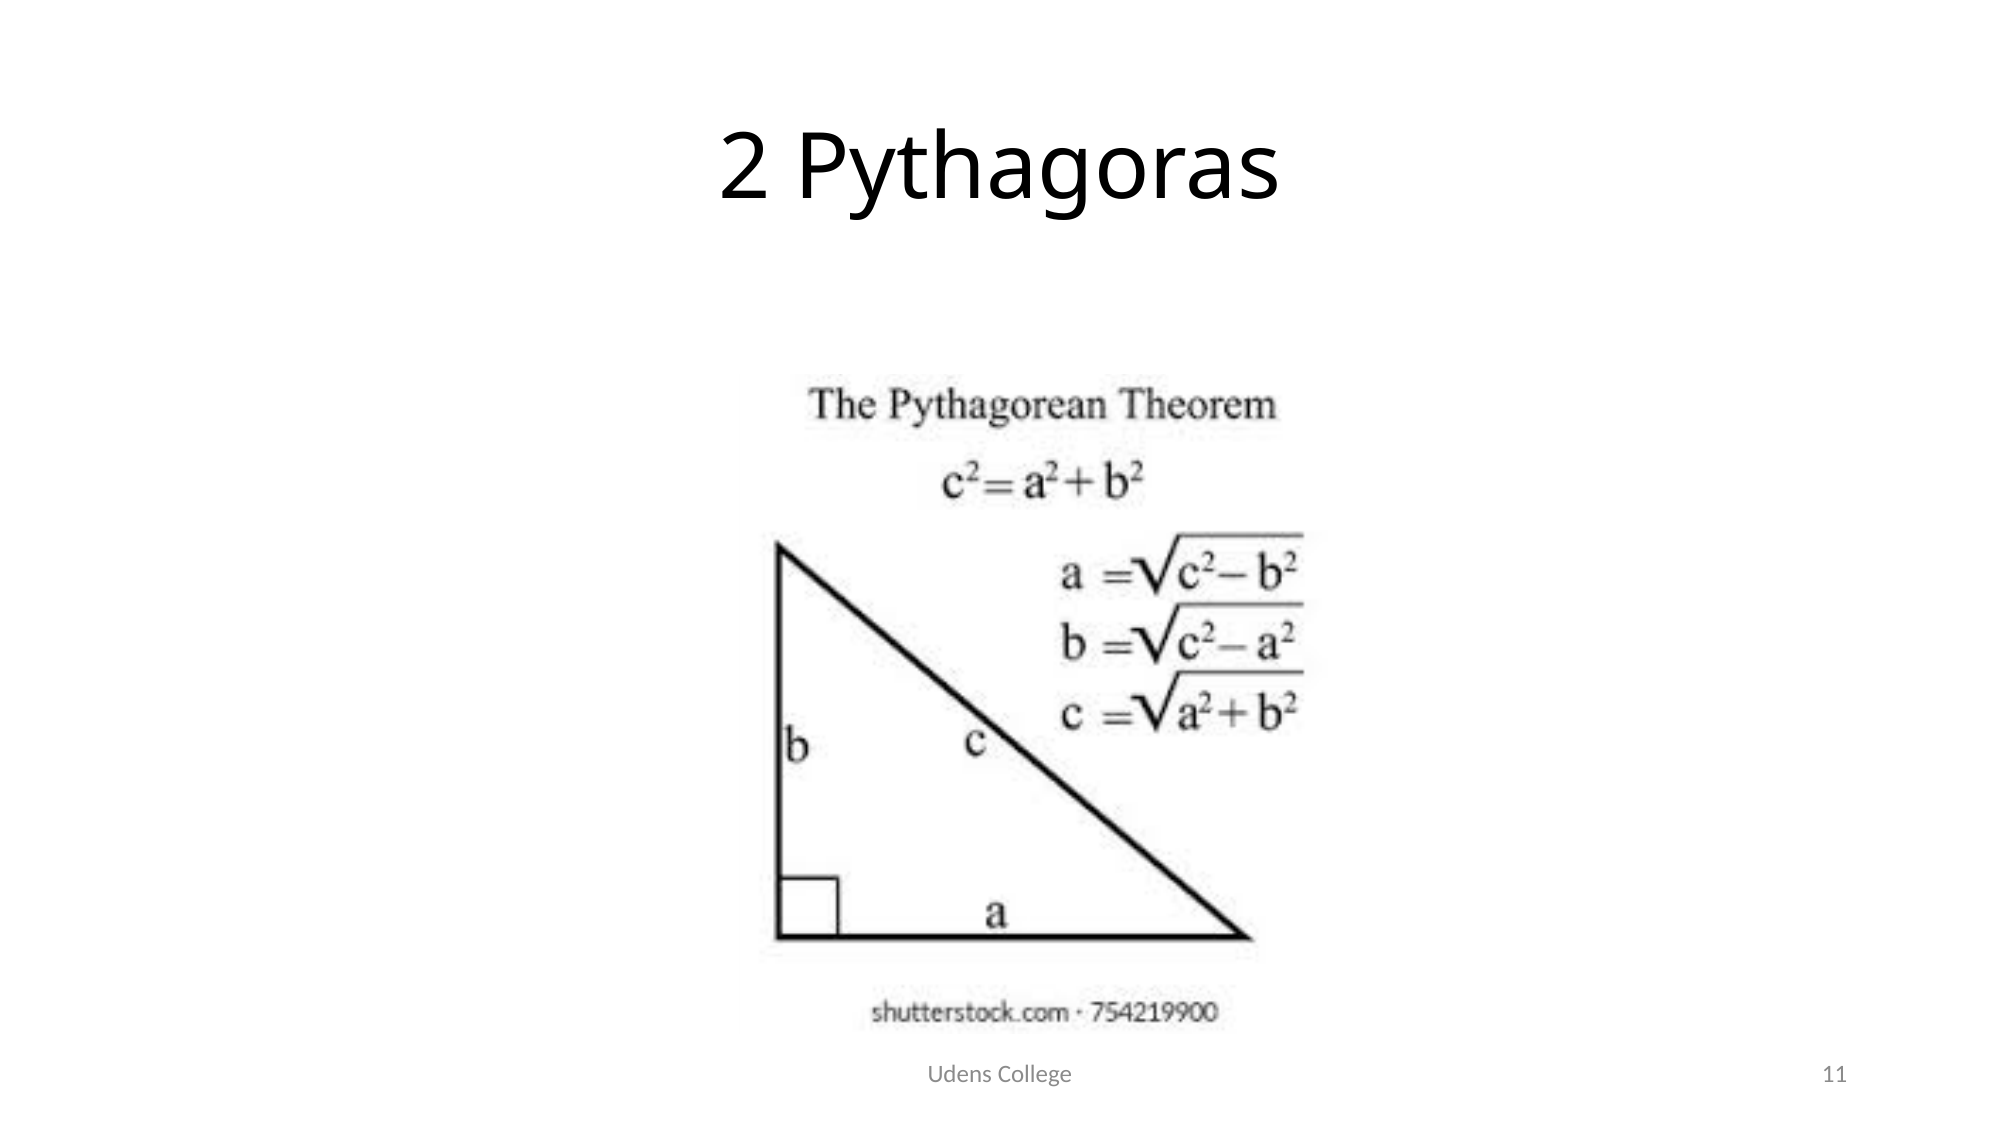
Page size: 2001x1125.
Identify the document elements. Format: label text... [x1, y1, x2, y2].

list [738, 374, 1350, 1034]
footer Udens College [662, 1042, 1338, 1103]
slide_number 11 [1412, 1042, 1863, 1103]
title 2 Pythagoras [137, 59, 1863, 278]
